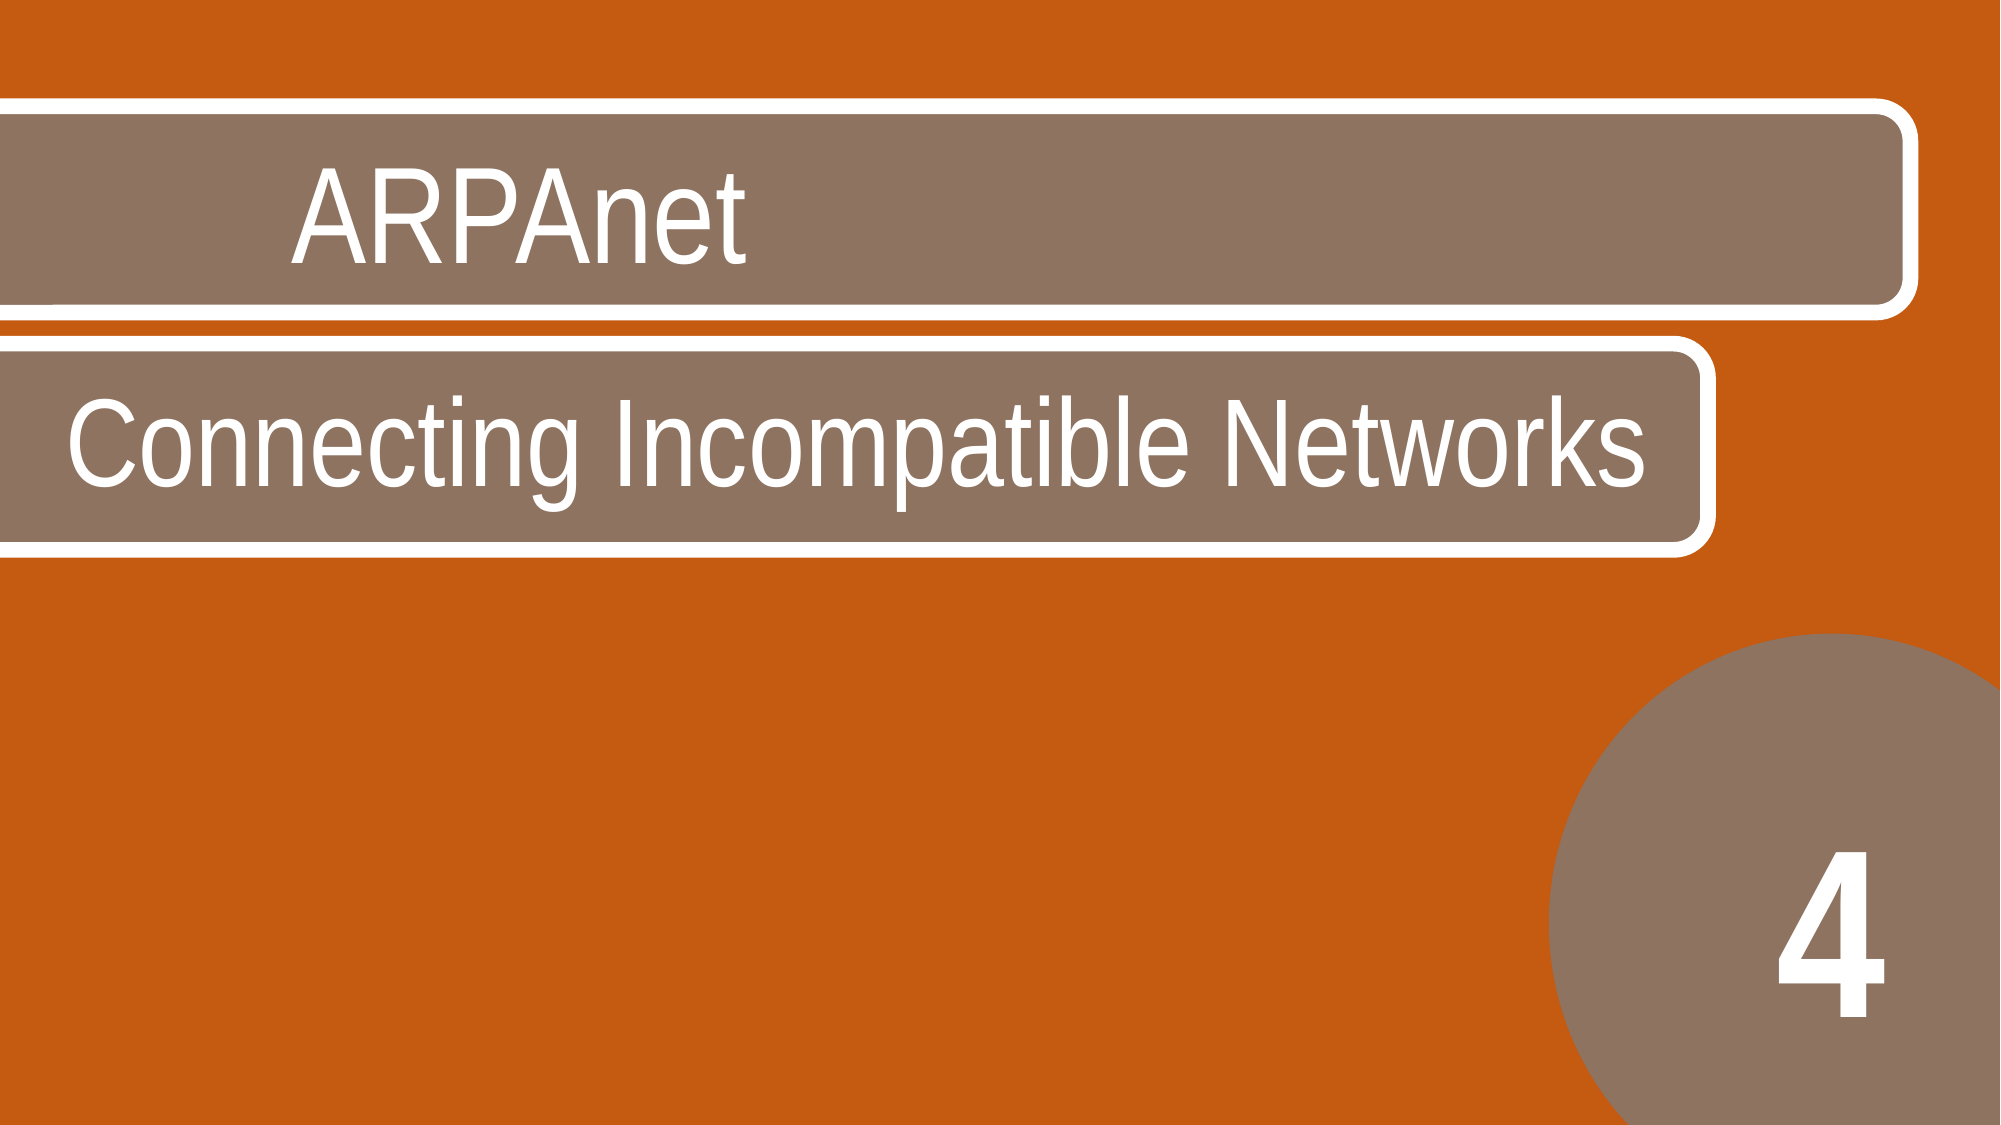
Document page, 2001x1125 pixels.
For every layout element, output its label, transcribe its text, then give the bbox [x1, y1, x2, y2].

text_box Connecting Incompatible Networks [0, 353, 1664, 519]
text_box [0, 105, 1905, 314]
text_box [0, 342, 1710, 551]
text_box ARPAnet [276, 118, 2000, 299]
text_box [1548, 633, 2000, 1125]
